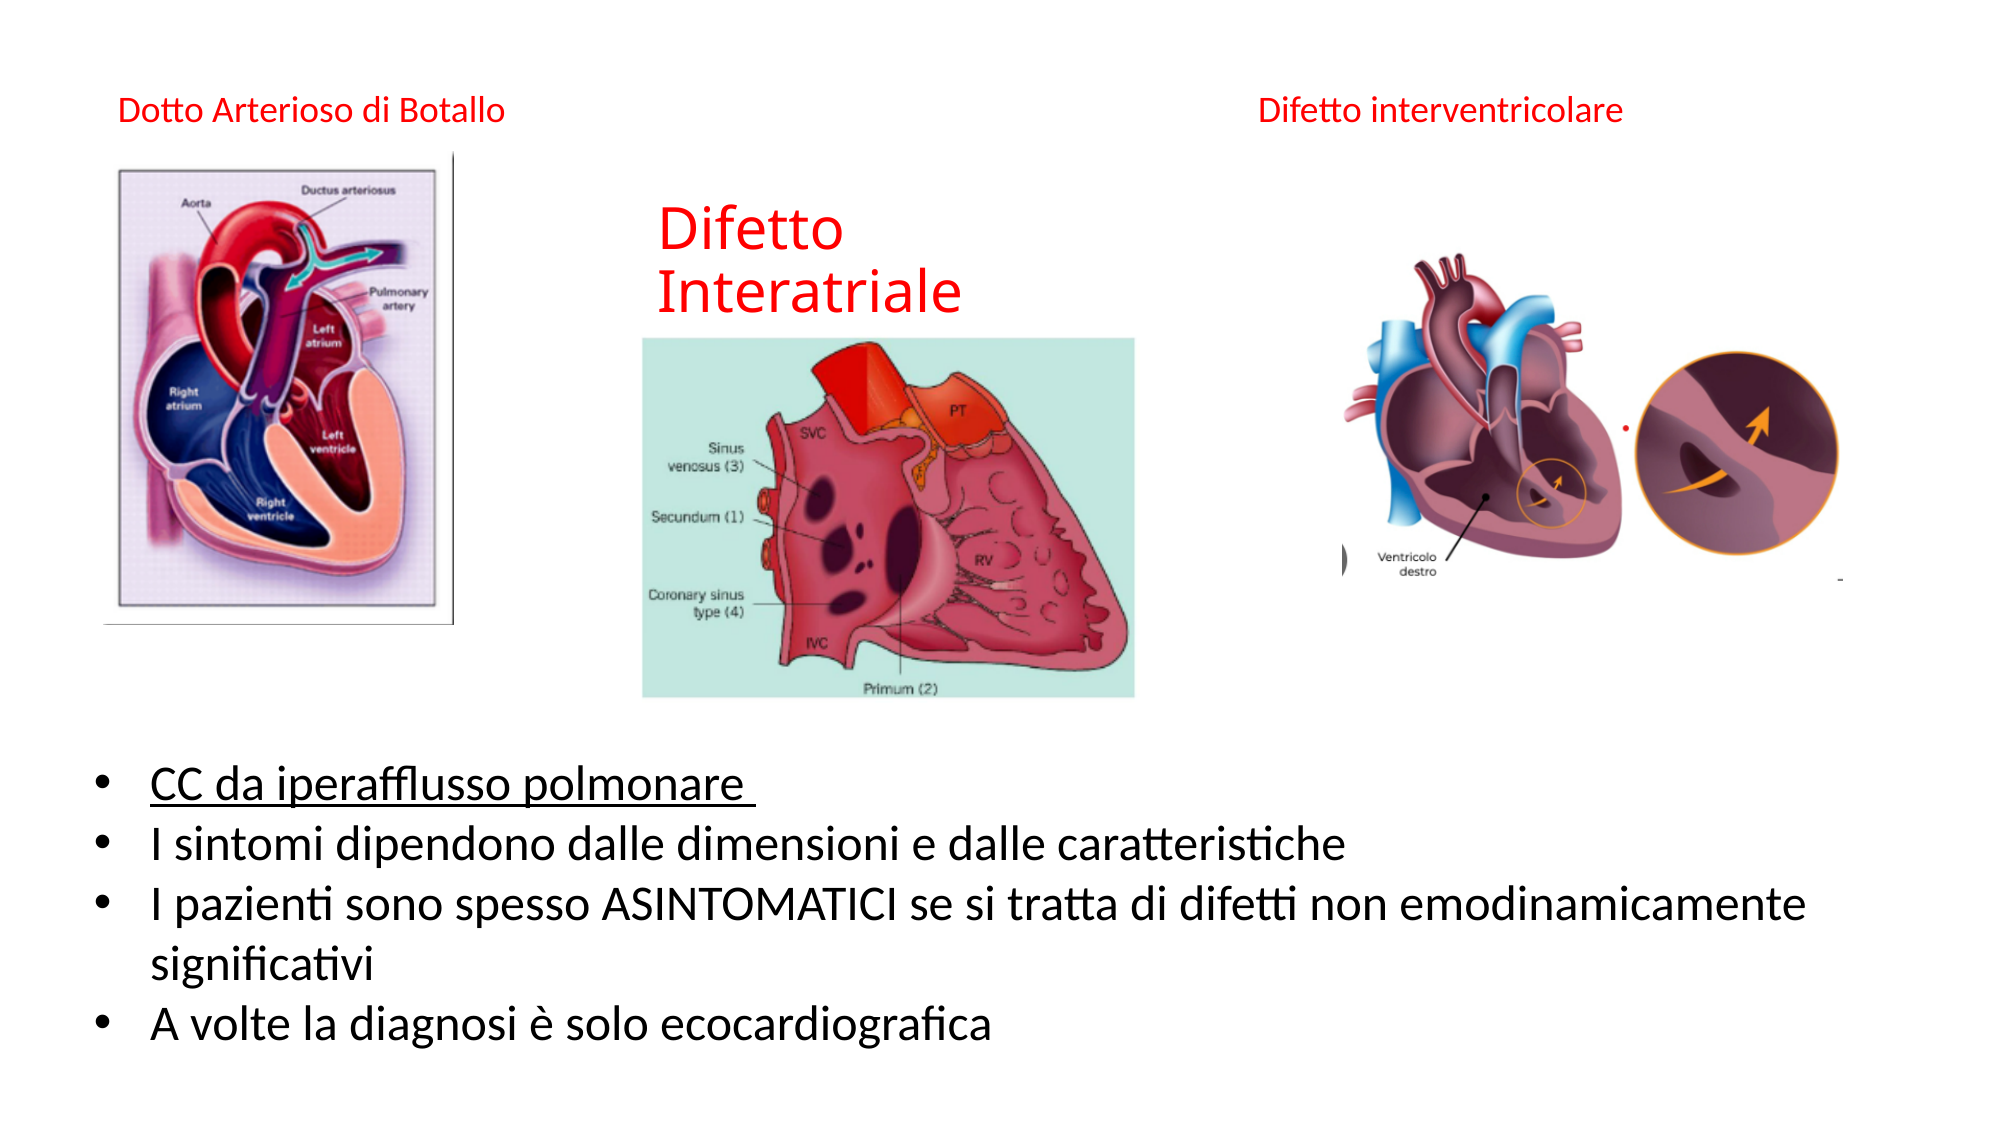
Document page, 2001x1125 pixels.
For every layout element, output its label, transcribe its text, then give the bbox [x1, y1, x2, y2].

title Difetto Interatriale [641, 231, 1123, 293]
picture [103, 151, 454, 625]
text_box Dotto Arterioso di Botallo [103, 77, 618, 138]
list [641, 328, 1140, 708]
text_box Difetto interventricolare [1243, 77, 1878, 138]
picture [1342, 239, 1843, 581]
text_box CC da iperafflusso polmonare I sintomi dipendono dalle dimensioni e dalle caratteristiche I pazienti sono spesso ASINTOMATICI se si tratta di difetti non emodinamicamente significativi A volte la diagnosi è solo ecocardiografica [78, 743, 1902, 1109]
